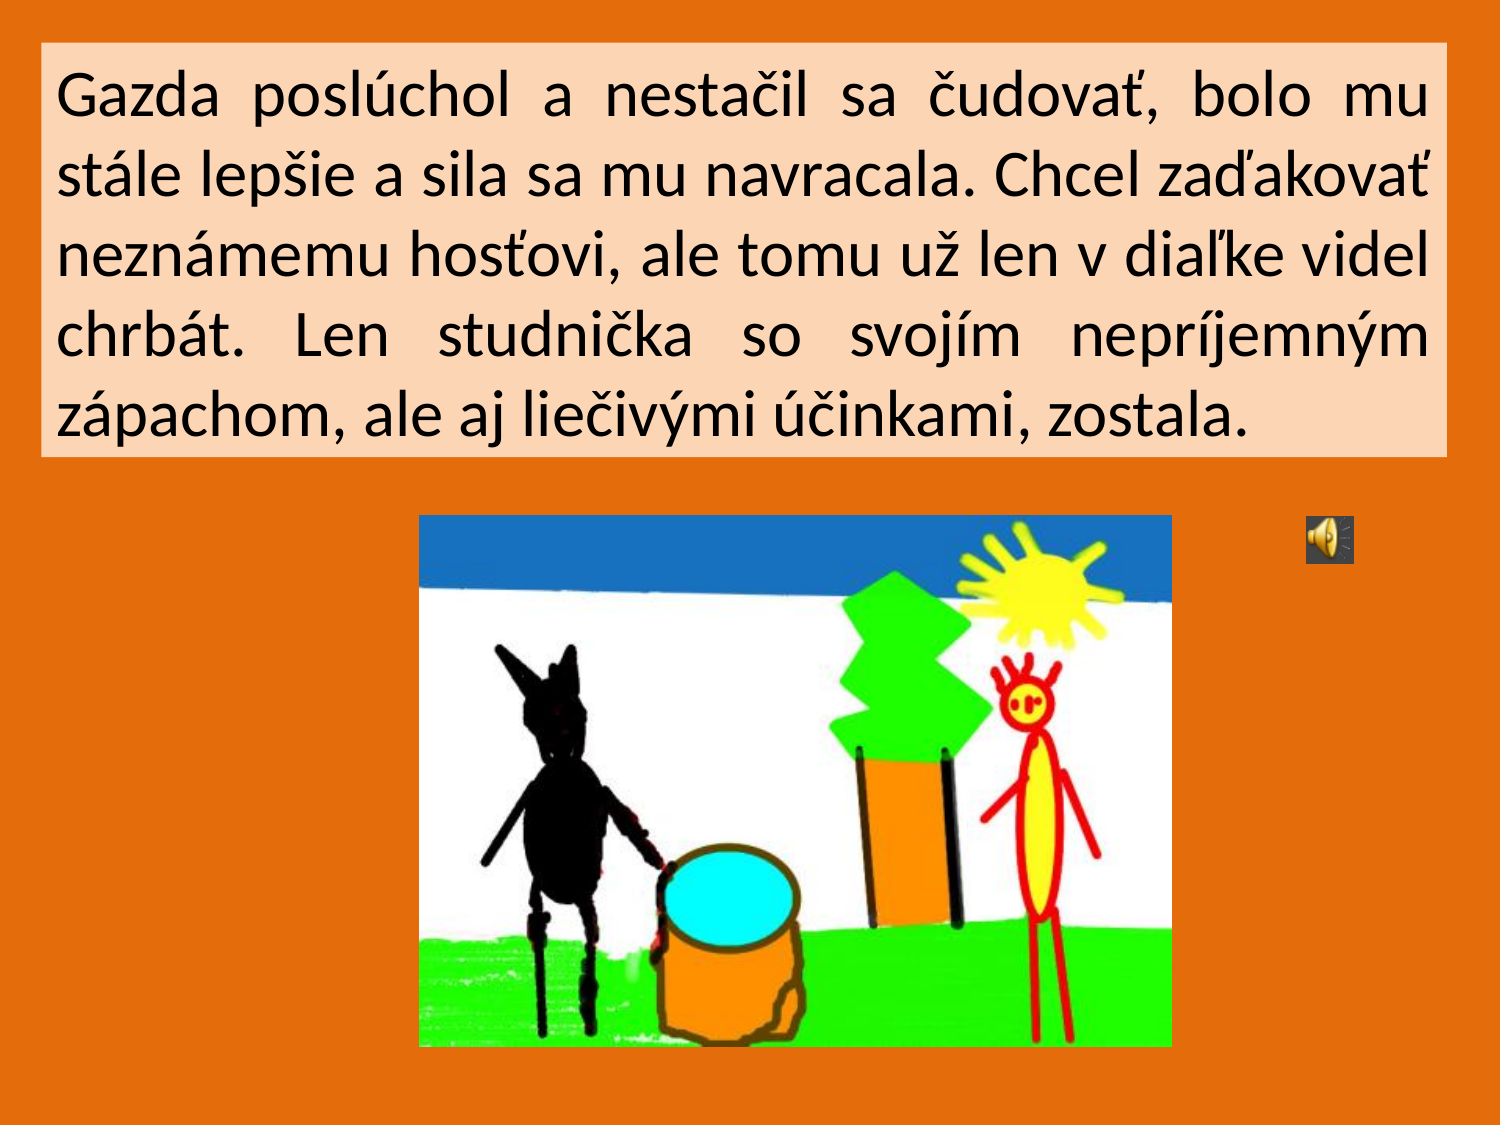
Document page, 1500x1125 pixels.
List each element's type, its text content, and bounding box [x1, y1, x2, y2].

text_box Gazda poslúchol a nestačil sa čudovať, bolo mu stále lepšie a sila sa mu navracala. Chcel zaďakovať neznámemu hosťovi, ale tomu už len v diaľke videl chrbát. Len studnička so svojím nepríjemným zápachom, ale aj liečivými účinkami, zostala. [41, 42, 1447, 458]
picture [419, 514, 1172, 1048]
picture [1304, 514, 1356, 566]
